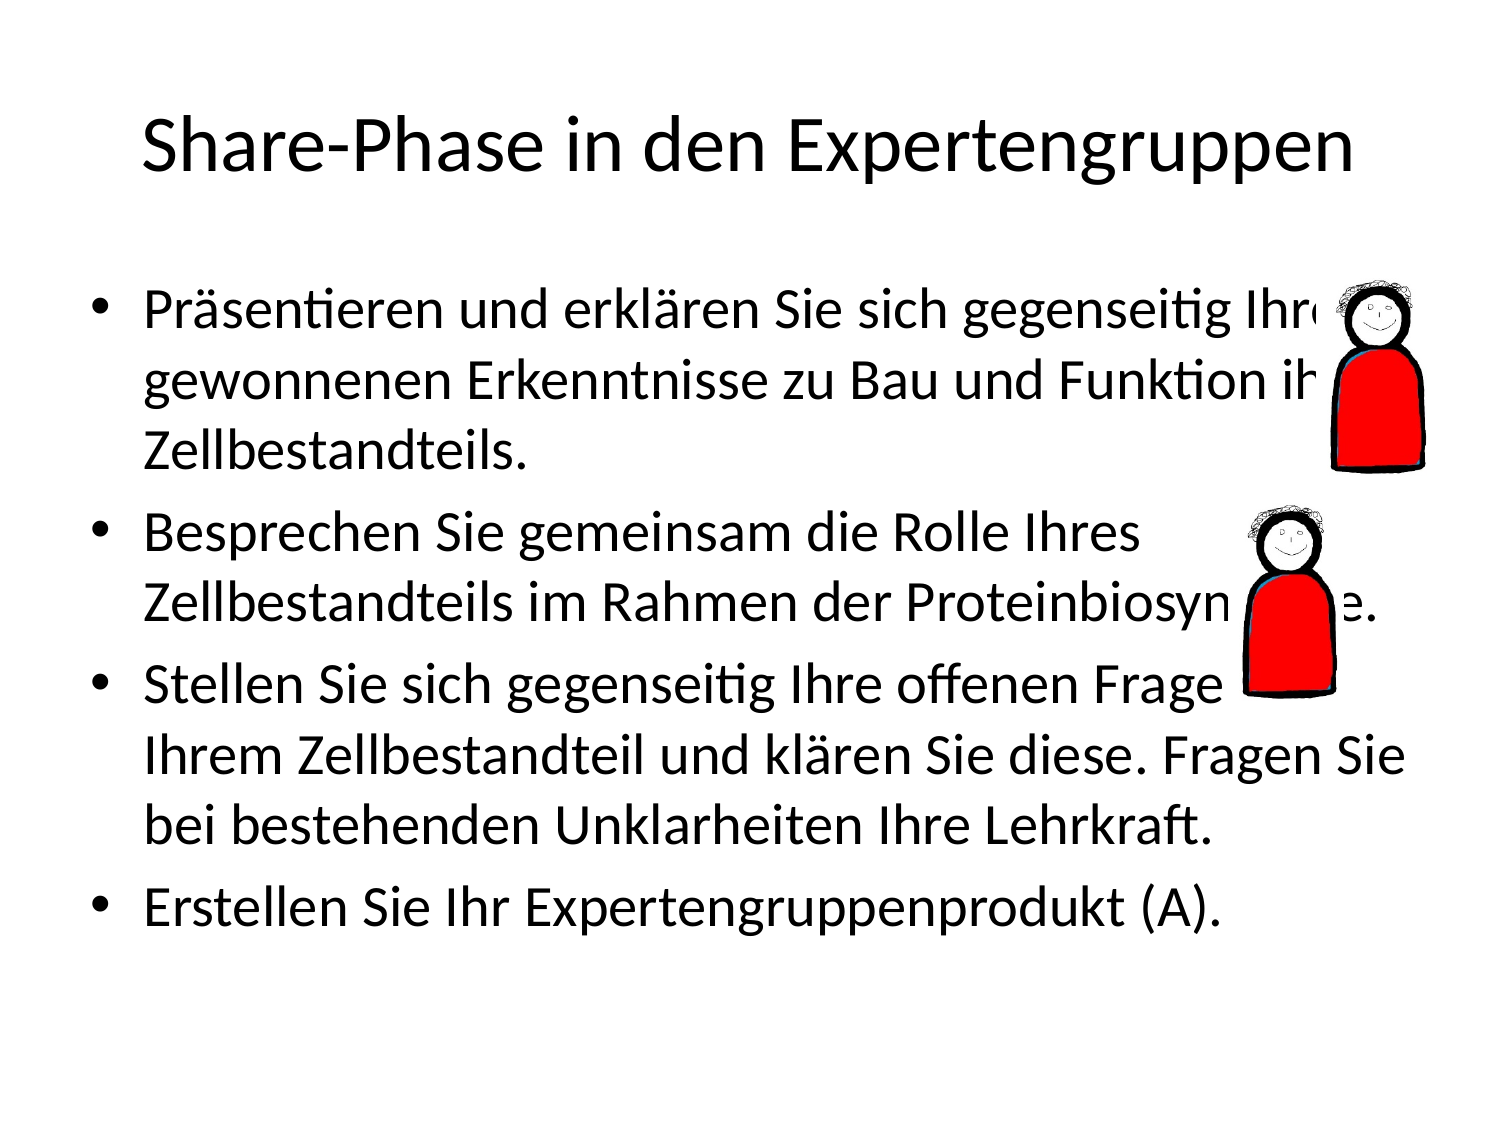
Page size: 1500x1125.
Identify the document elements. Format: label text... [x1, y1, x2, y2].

picture [1228, 503, 1344, 705]
list Präsentieren und erklären Sie sich gegenseitig Ihre gewonnenen Erkenntnisse zu Bau und Funktion ihres Zellbestandteils. Besprechen Sie gemeinsam die Rolle Ihres Zellbestandteils im Rahmen der Proteinbiosynthese. Stellen Sie sich gegenseitig Ihre offenen Fragen zu Ihrem Zellbestandteil und klären Sie diese. Fragen Sie bei bestehenden Unklarheiten Ihre Lehrkraft. Erstellen Sie Ihr Expertengruppenprodukt (A). [75, 262, 1425, 1005]
title Share-Phase in den Expertengruppen [75, 45, 1425, 233]
picture [1316, 278, 1433, 481]
